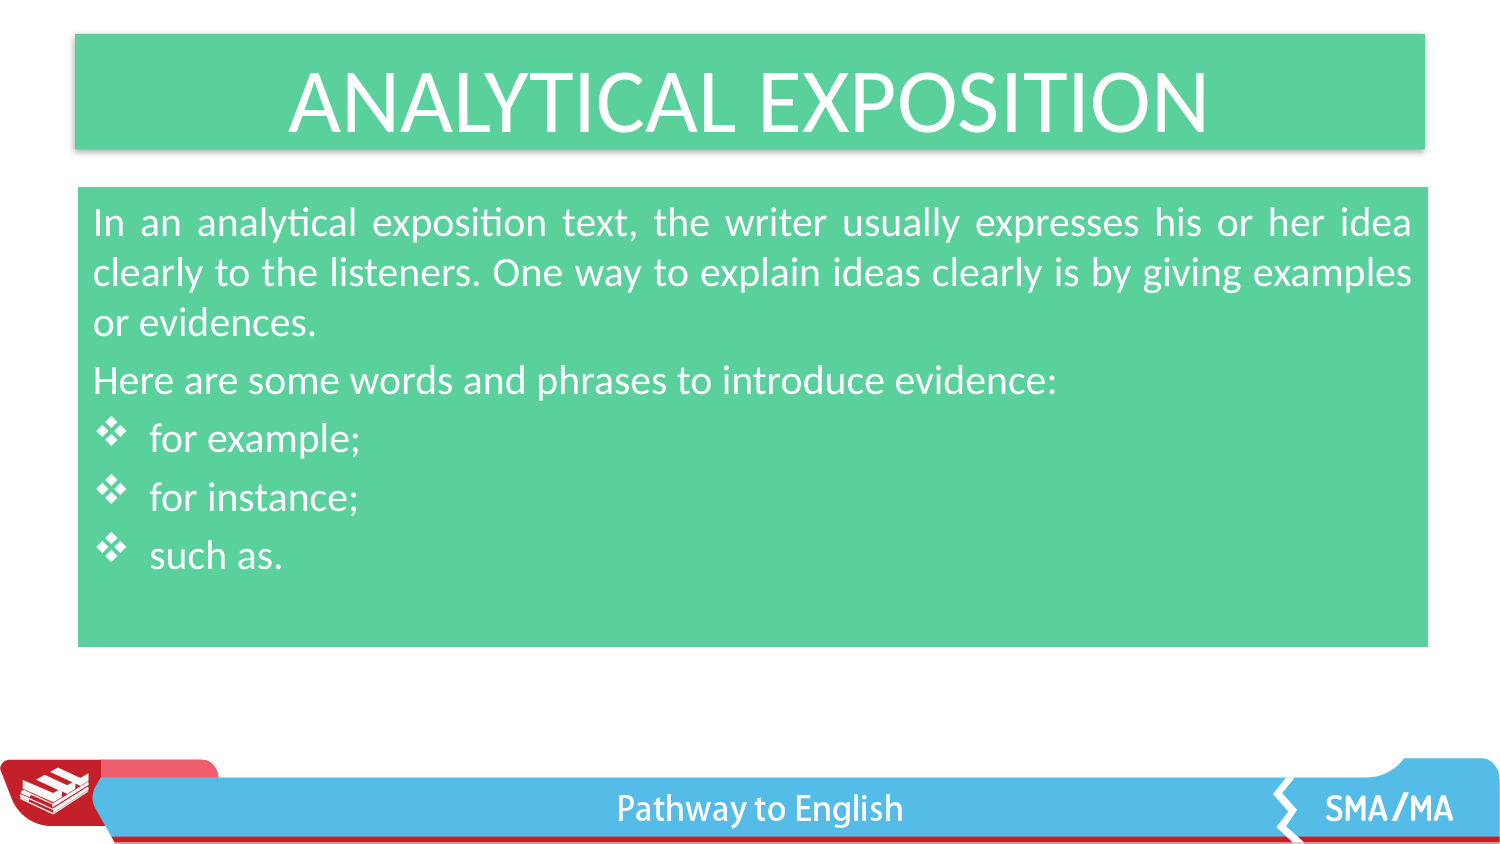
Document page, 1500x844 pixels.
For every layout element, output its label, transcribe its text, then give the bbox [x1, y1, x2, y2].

picture [0, 758, 1500, 844]
title ANALYTICAL EXPOSITION [75, 33, 1425, 150]
list In an analytical exposition text, the writer usually expresses his or her idea clearly to the listeners. One way to explain ideas clearly is by giving examples or evidences. Here are some words and phrases to introduce evidence: for example; for instance; such as. [78, 186, 1429, 647]
